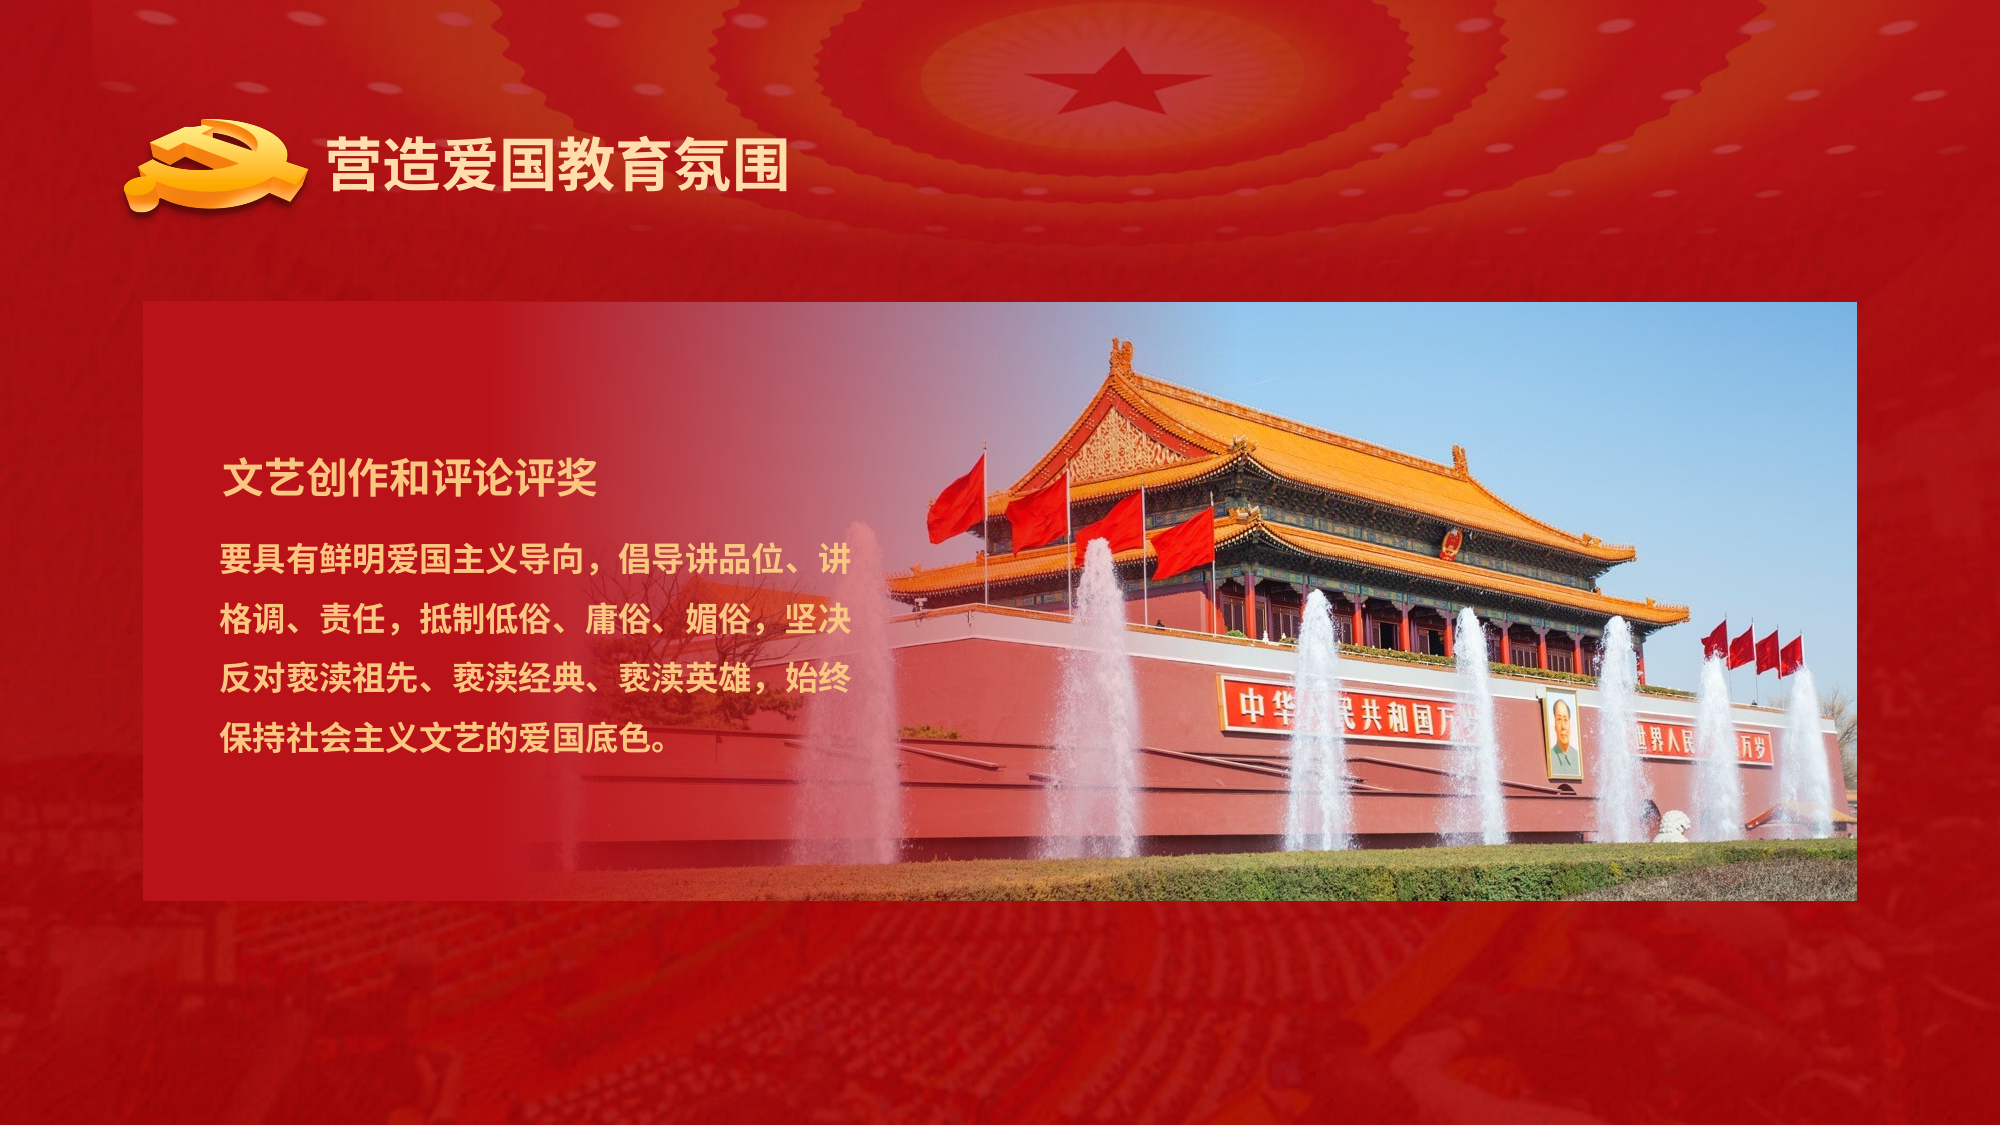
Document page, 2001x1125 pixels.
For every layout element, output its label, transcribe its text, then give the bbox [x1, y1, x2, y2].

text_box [143, 301, 1857, 901]
picture [123, 119, 309, 219]
text_box 营造爱国教育氛围 [309, 120, 1363, 206]
